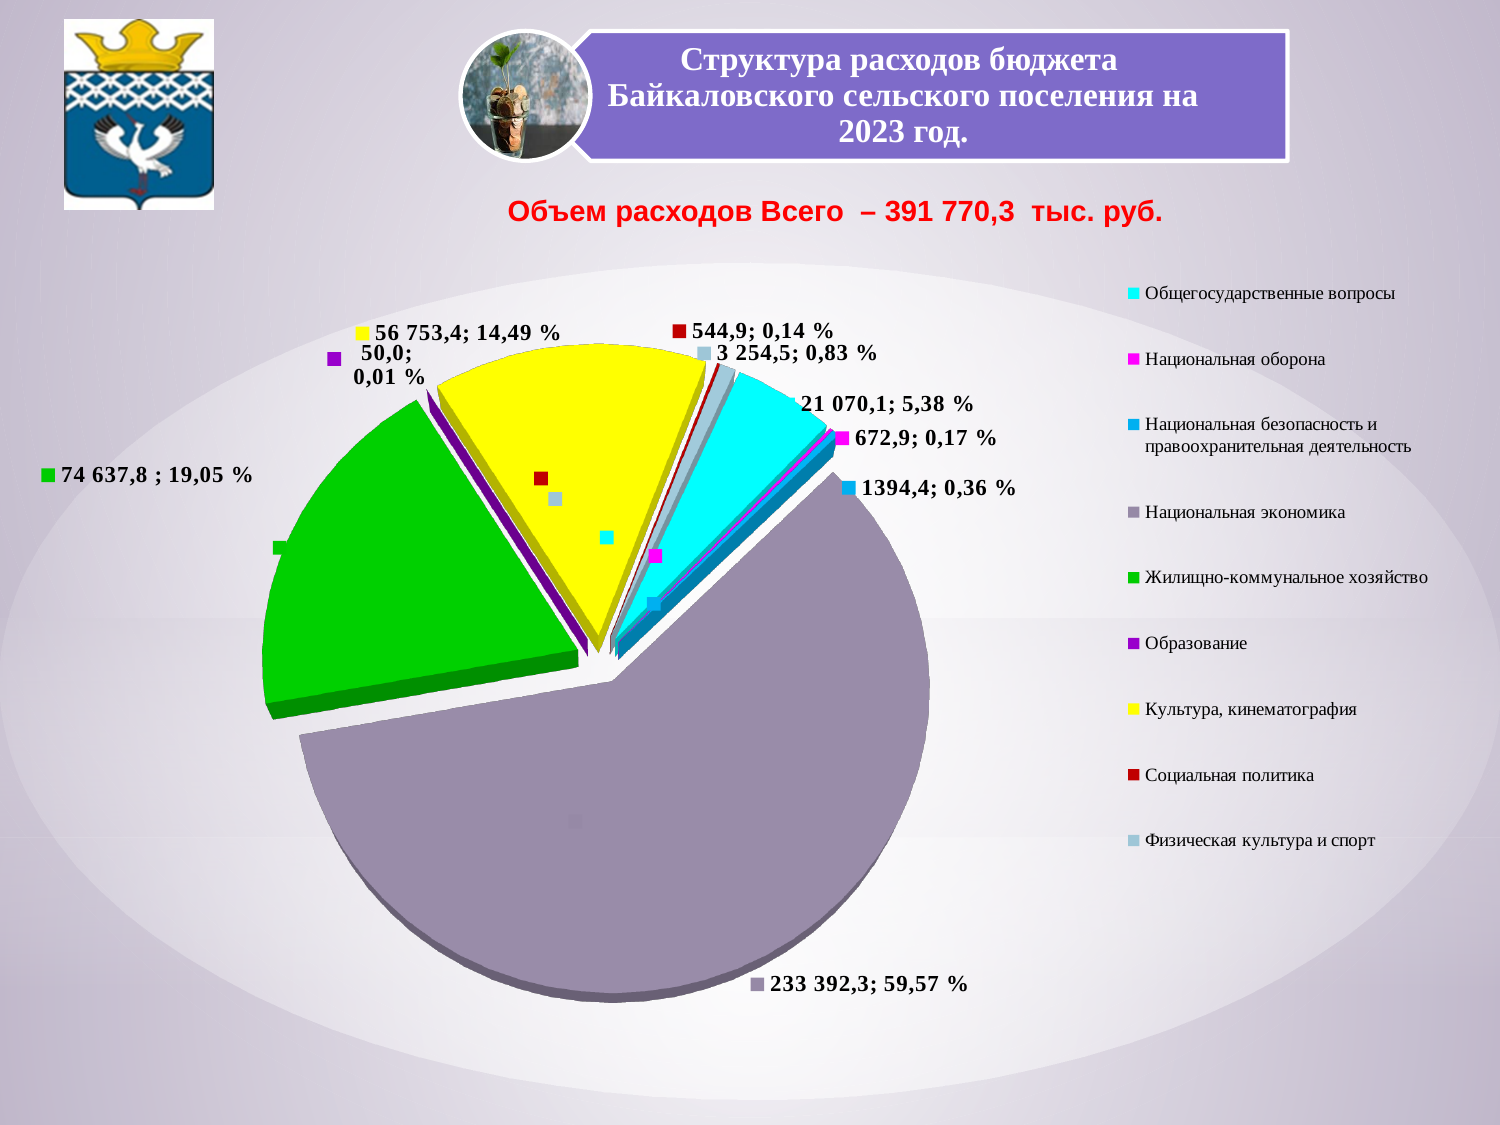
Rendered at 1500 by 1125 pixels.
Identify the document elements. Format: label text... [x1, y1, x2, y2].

chart [41, 237, 1448, 1019]
text_box Объем расходов Всего – 391 770,3 тыс. руб. [357, 184, 1314, 235]
picture [64, 19, 214, 210]
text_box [300, 30, 1448, 162]
